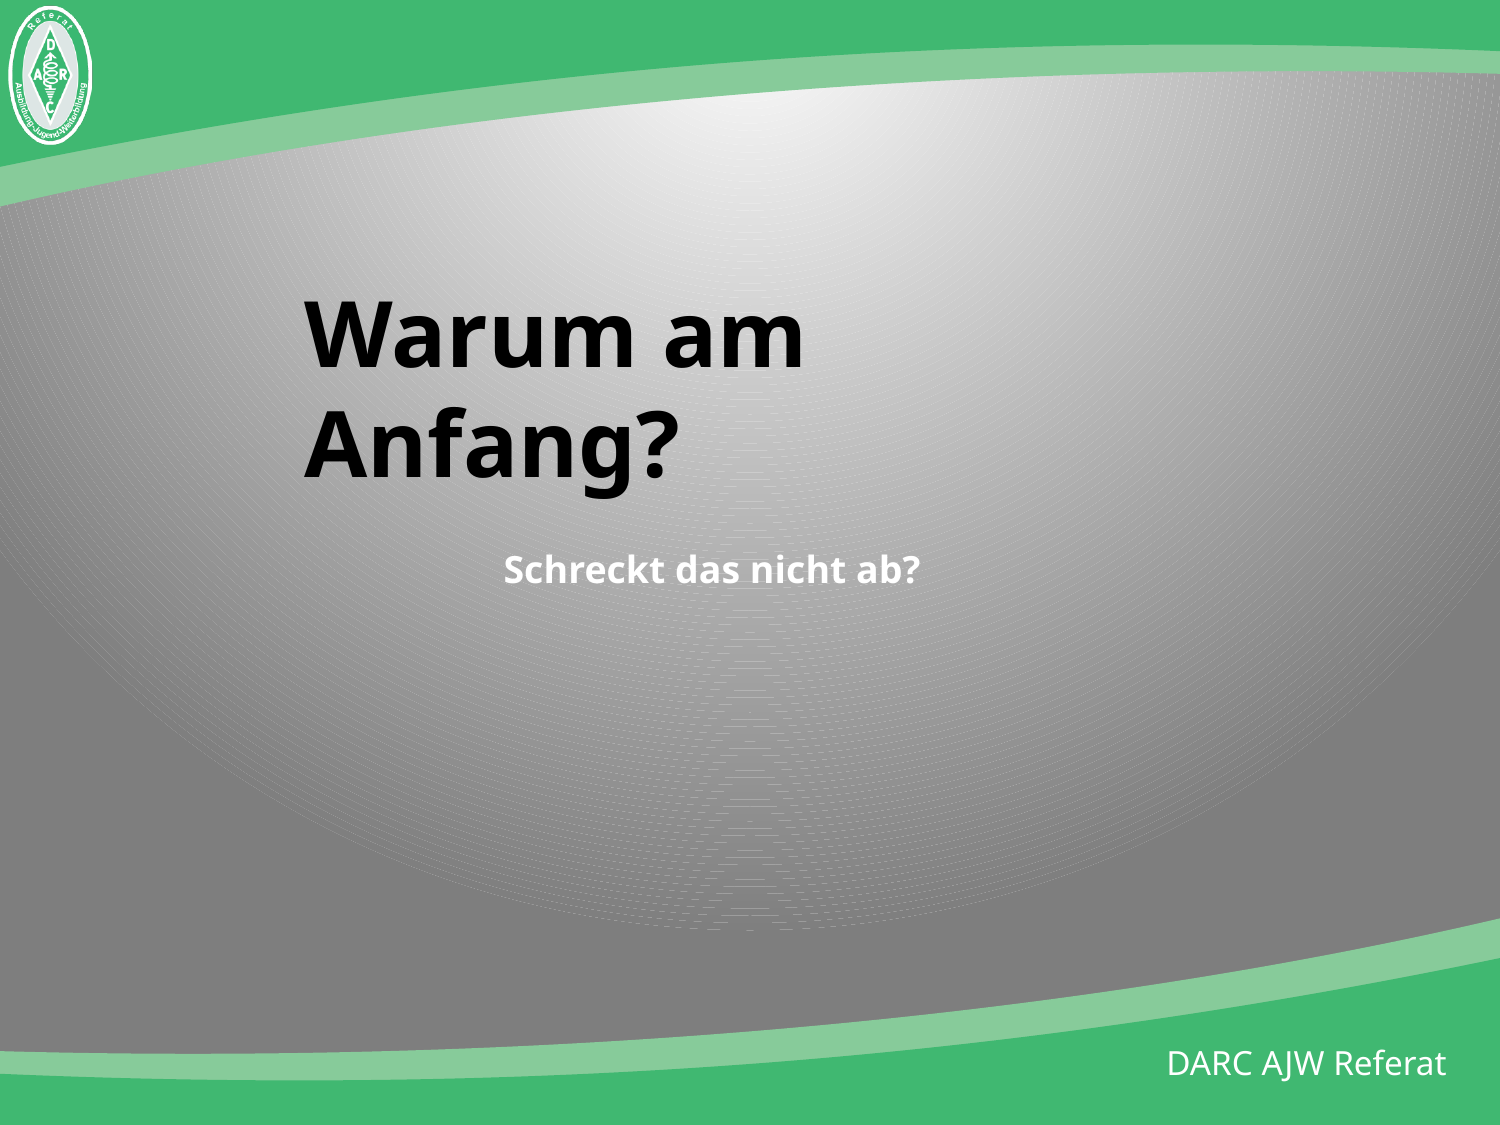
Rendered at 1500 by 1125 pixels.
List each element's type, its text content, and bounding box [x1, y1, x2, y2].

list Schreckt das nicht ab? [488, 538, 997, 622]
title Warum am Anfang? [289, 267, 1196, 504]
picture [0, 0, 101, 151]
